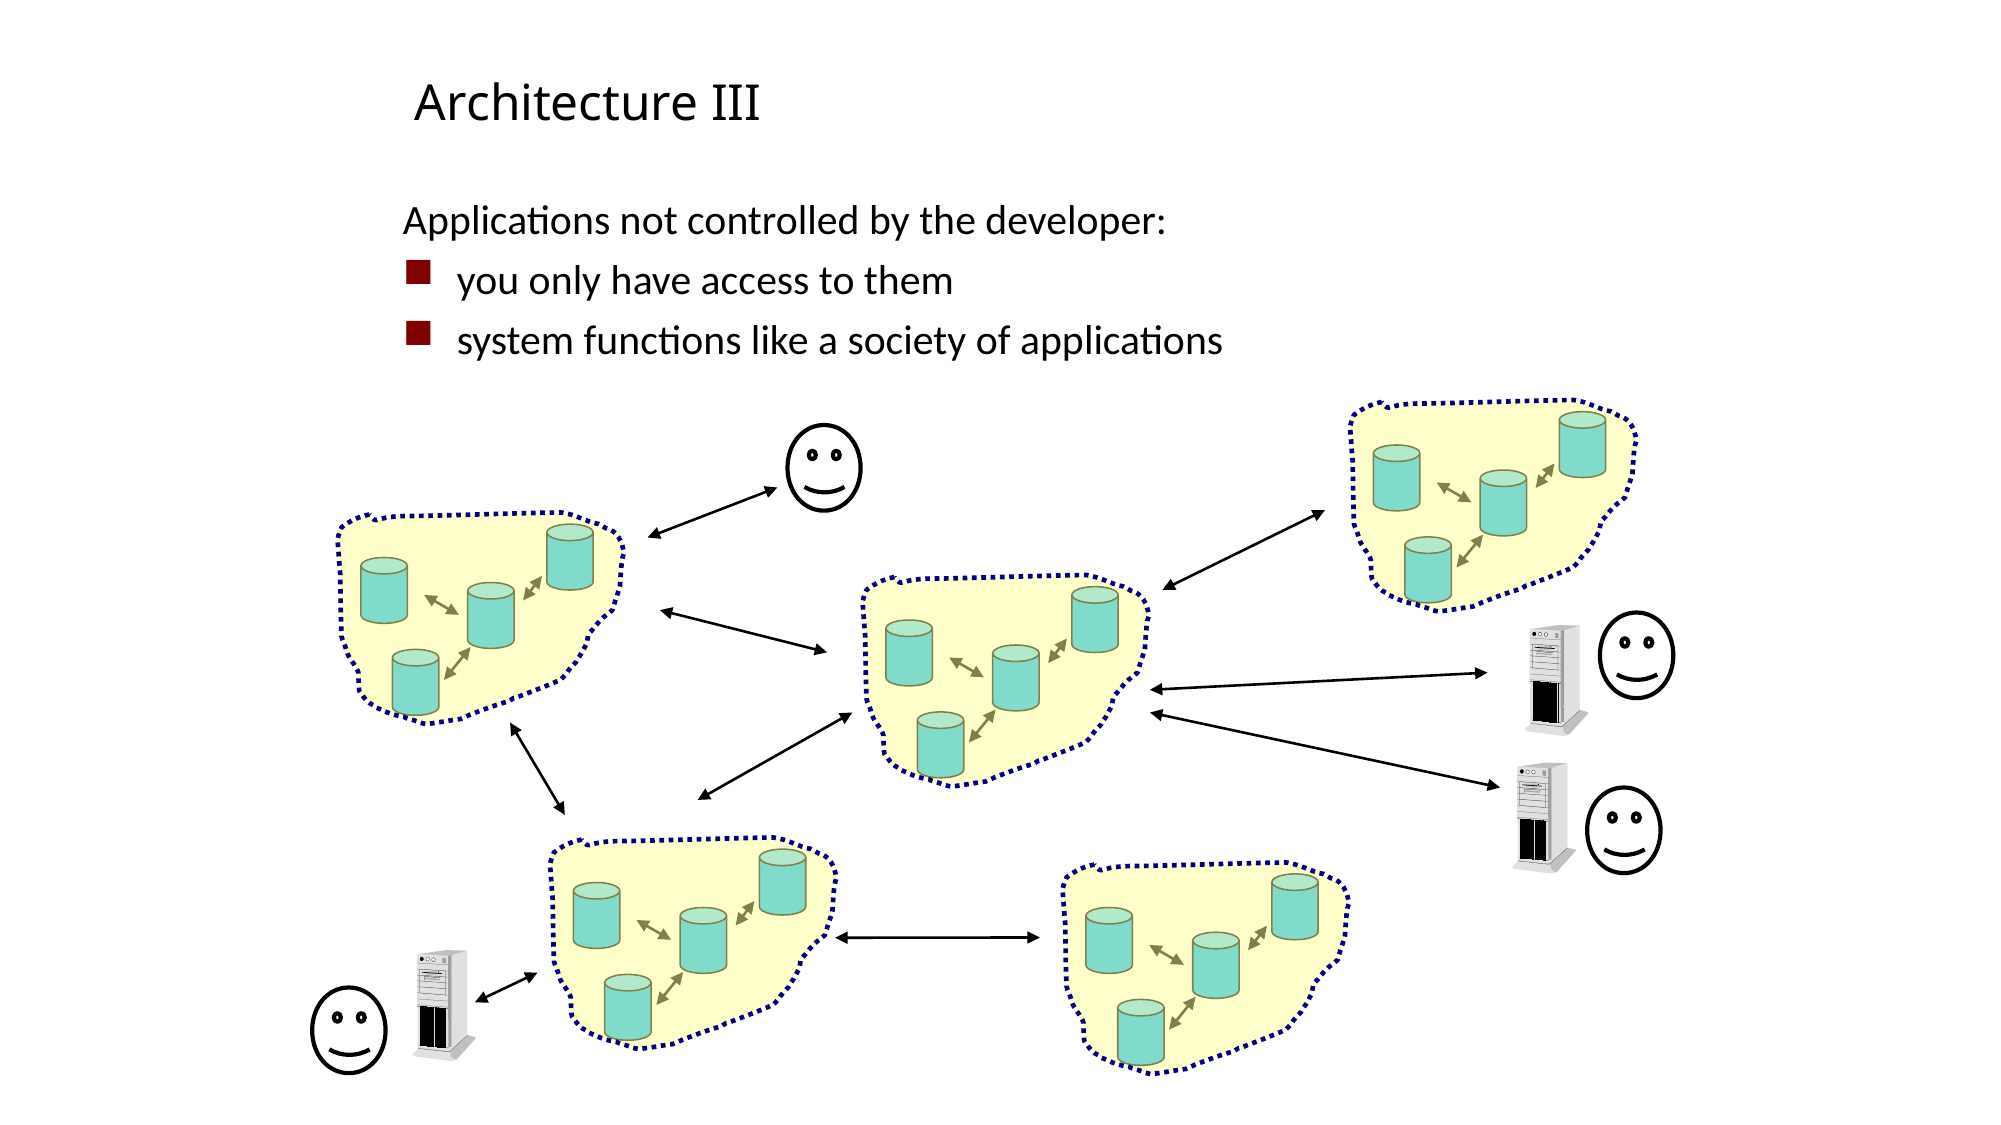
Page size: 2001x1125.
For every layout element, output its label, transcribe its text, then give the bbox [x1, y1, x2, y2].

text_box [862, 574, 1149, 787]
text_box [697, 712, 853, 800]
text_box [1149, 709, 1501, 791]
picture [1524, 624, 1589, 736]
picture [412, 949, 476, 1061]
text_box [549, 837, 837, 1049]
text_box [1162, 510, 1325, 590]
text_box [1599, 612, 1674, 699]
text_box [1062, 862, 1349, 1074]
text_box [1587, 787, 1661, 874]
text_box [510, 724, 565, 815]
text_box [476, 972, 538, 1003]
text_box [787, 424, 861, 511]
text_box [312, 987, 386, 1074]
text_box [659, 607, 828, 656]
text_box [837, 931, 1040, 944]
picture [1512, 762, 1576, 874]
text_box [1149, 667, 1488, 696]
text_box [1349, 399, 1637, 612]
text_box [337, 512, 624, 724]
list Applications not controlled by the developer: you only have access to them system functions like a society of applications [386, 124, 1675, 1012]
text_box [647, 486, 778, 539]
title Architecture III [399, 3, 1663, 124]
